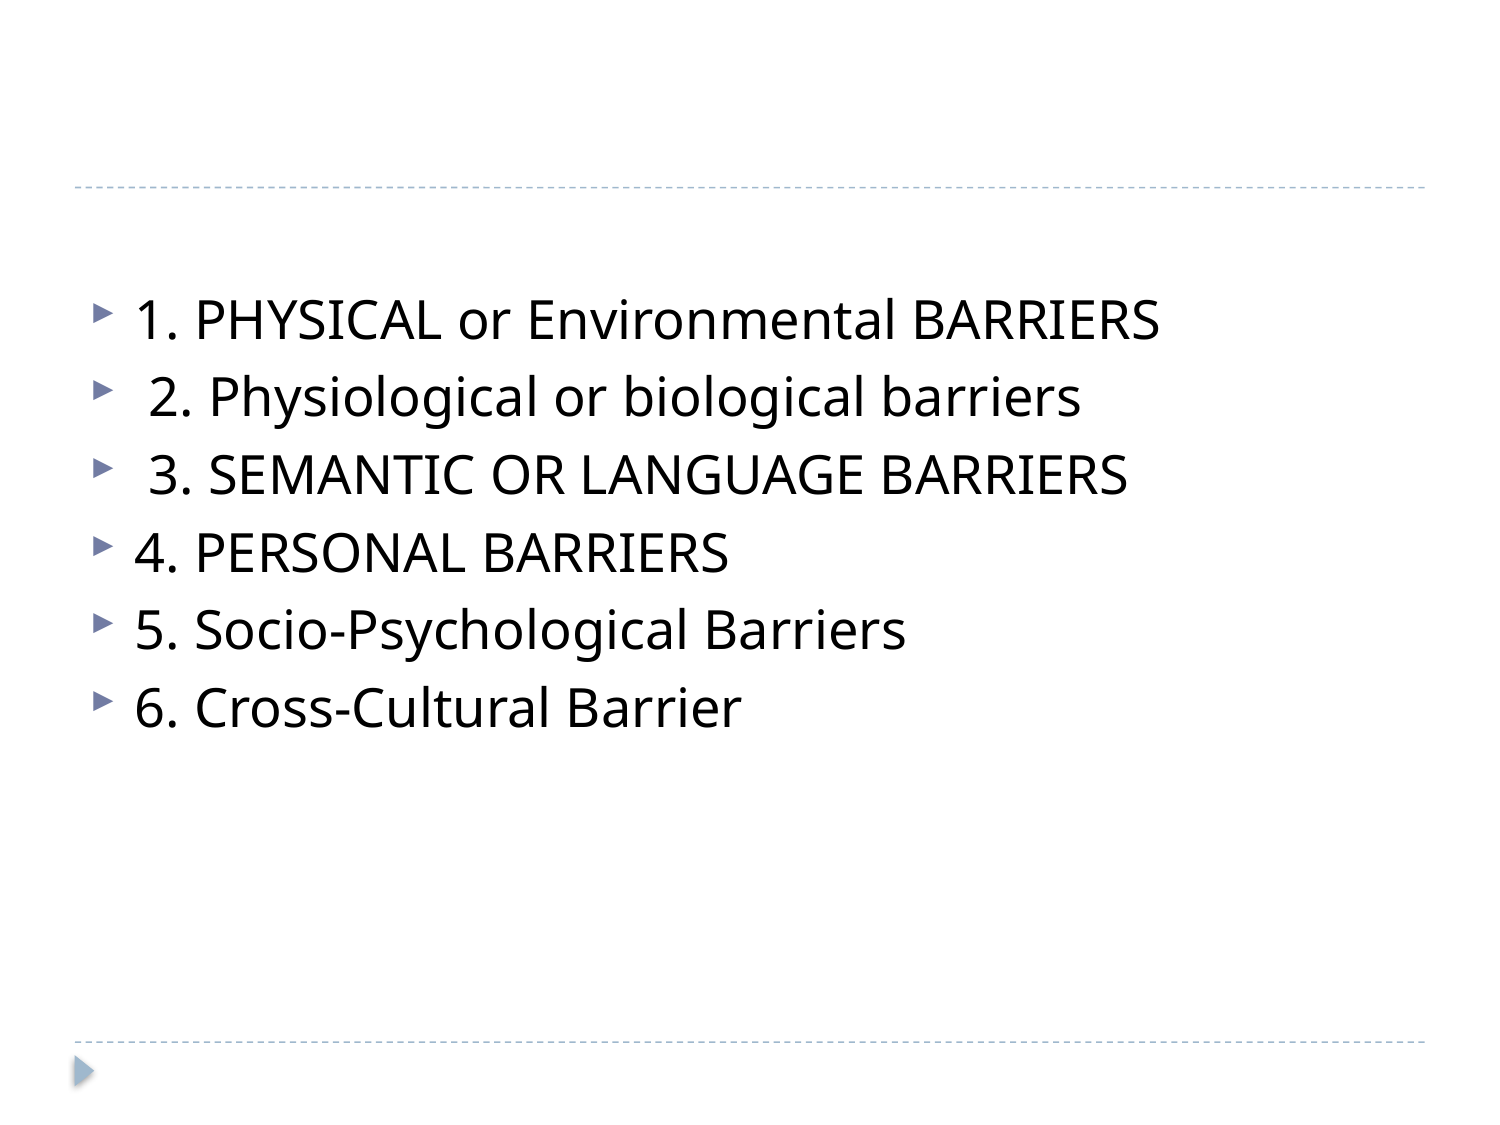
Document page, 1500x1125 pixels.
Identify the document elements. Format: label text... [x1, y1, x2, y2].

list 1. PHYSICAL or Environmental BARRIERS 2. Physiological or biological barriers 3. SEMANTIC OR LANGUAGE BARRIERS 4. PERSONAL BARRIERS 5. Socio-Psychological Barriers 6. Cross-Cultural Barrier [75, 200, 1425, 1050]
